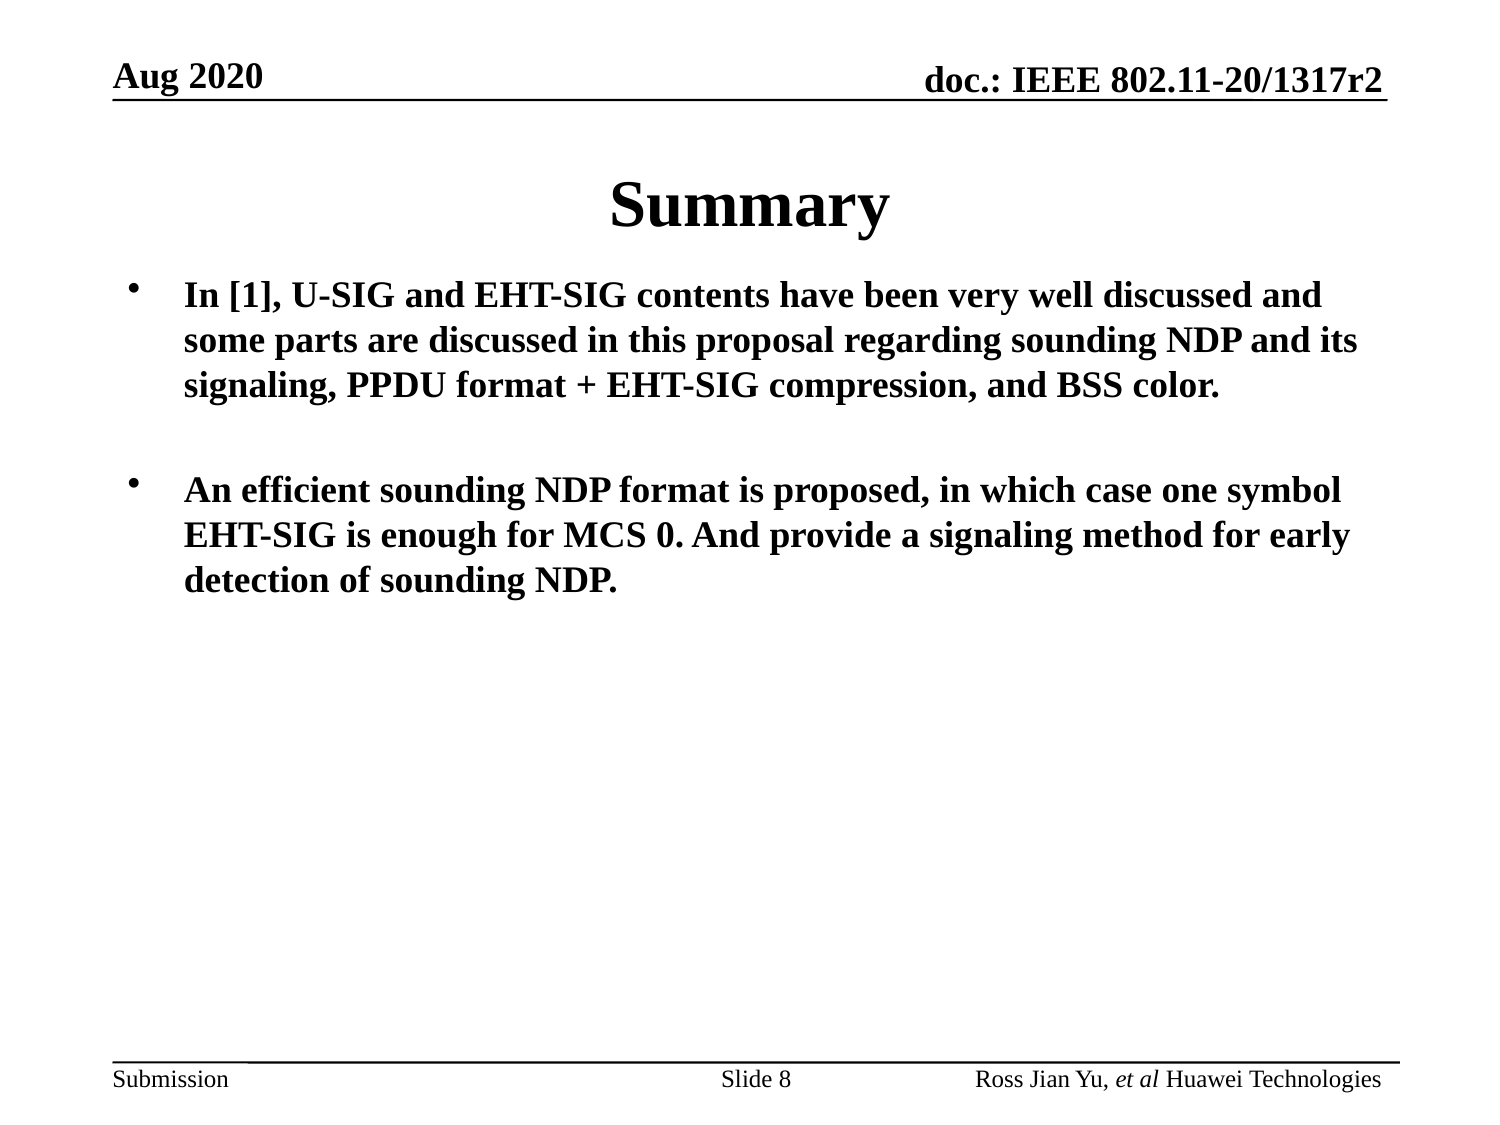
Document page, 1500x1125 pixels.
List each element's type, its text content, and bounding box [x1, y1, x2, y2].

title Summary [112, 112, 1388, 262]
list In [1], U-SIG and EHT-SIG contents have been very well discussed and some parts are discussed in this proposal regarding sounding NDP and its signaling, PPDU format + EHT-SIG compression, and BSS color. An efficient sounding NDP format is proposed, in which case one symbol EHT-SIG is enough for MCS 0. And provide a signaling method for early detection of sounding NDP. [112, 262, 1388, 1001]
slide_number Slide 8 [712, 1061, 800, 1093]
